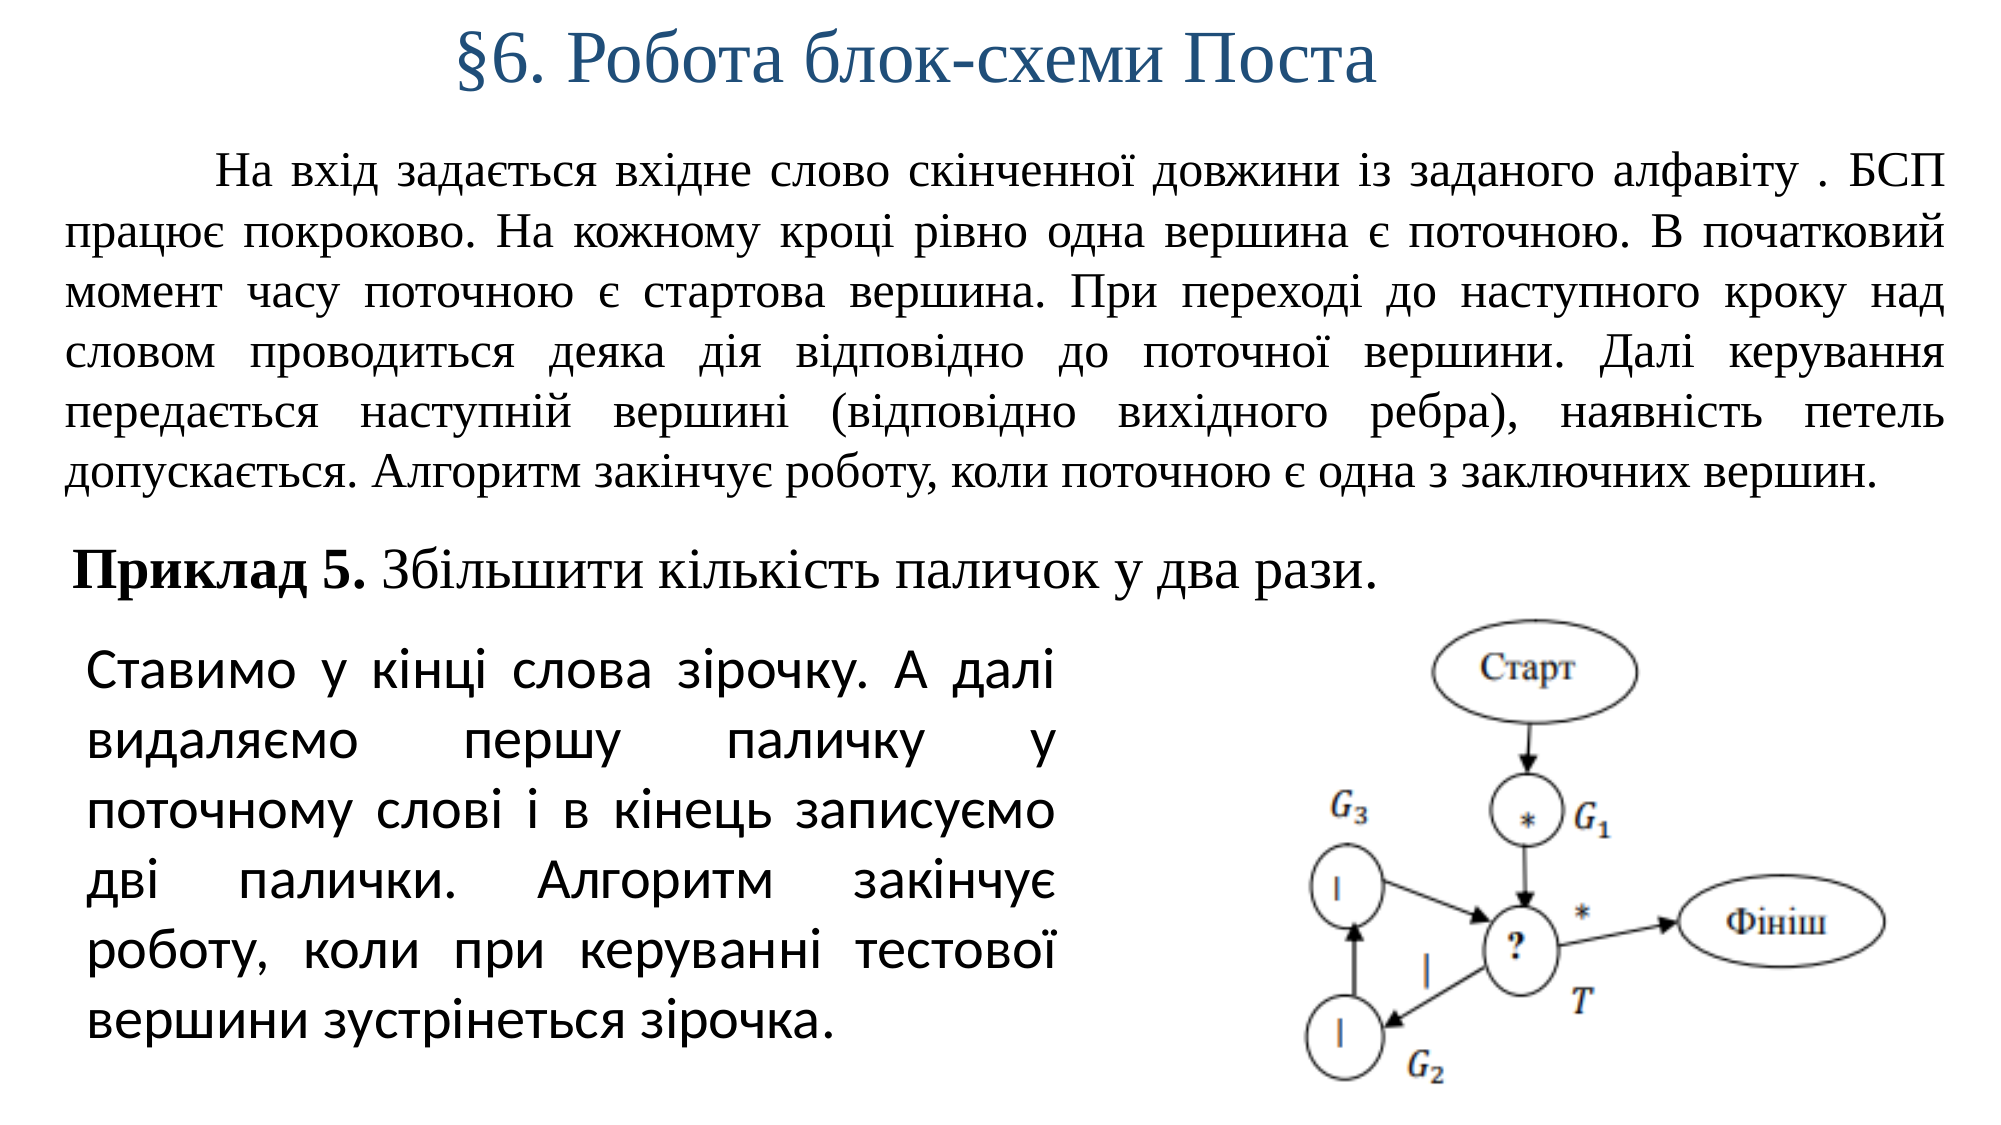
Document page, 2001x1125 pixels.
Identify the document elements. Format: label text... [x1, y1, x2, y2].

text_box Приклад 5. Збільшити кількість паличок у два рази. [57, 523, 1395, 608]
text_box §6. Робота блок-схеми Поста [439, 0, 1394, 105]
picture [1266, 603, 1903, 1125]
text_box Ставимо у кінці слова зірочку. А далі видаляємо першу паличку у поточному слові і в кінець записуємо дві палички. Алгоритм закінчує роботу, коли при керуванні тестової вершини зустрінеться зірочка. [71, 623, 1072, 1058]
